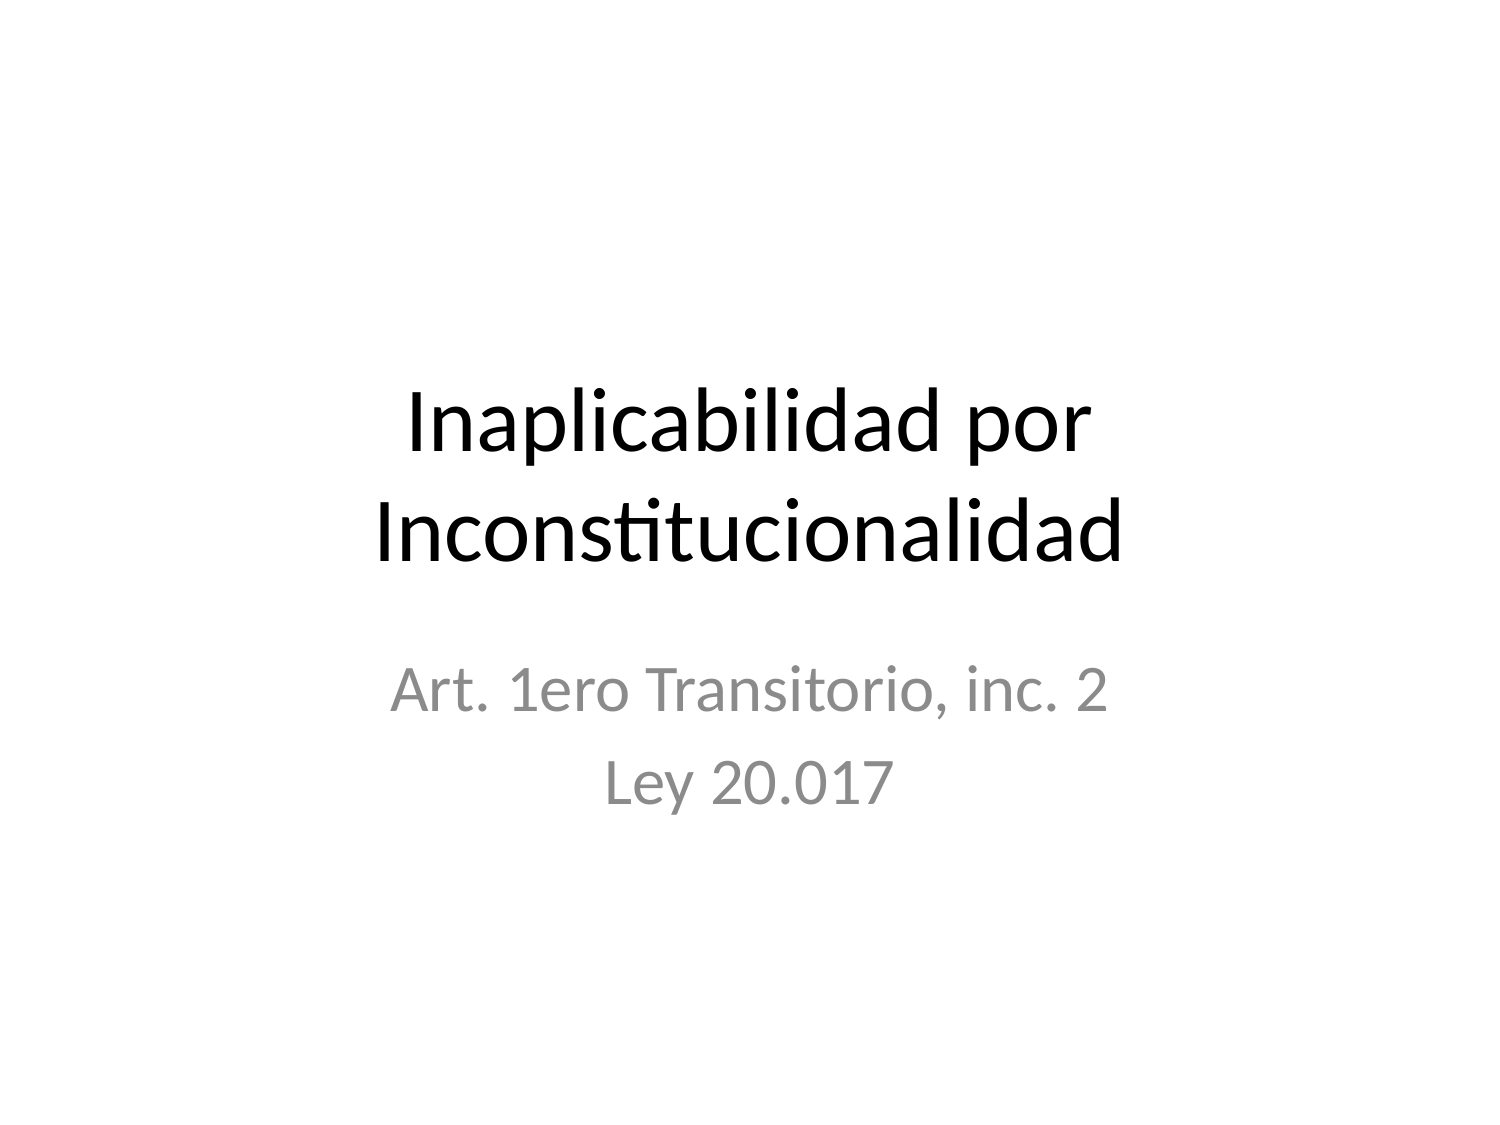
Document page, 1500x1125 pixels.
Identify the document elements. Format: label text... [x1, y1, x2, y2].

subtitle Art. 1ero Transitorio, inc. 2 Ley 20.017 [225, 637, 1275, 925]
title Inaplicabilidad por Inconstitucionalidad [112, 349, 1388, 591]
